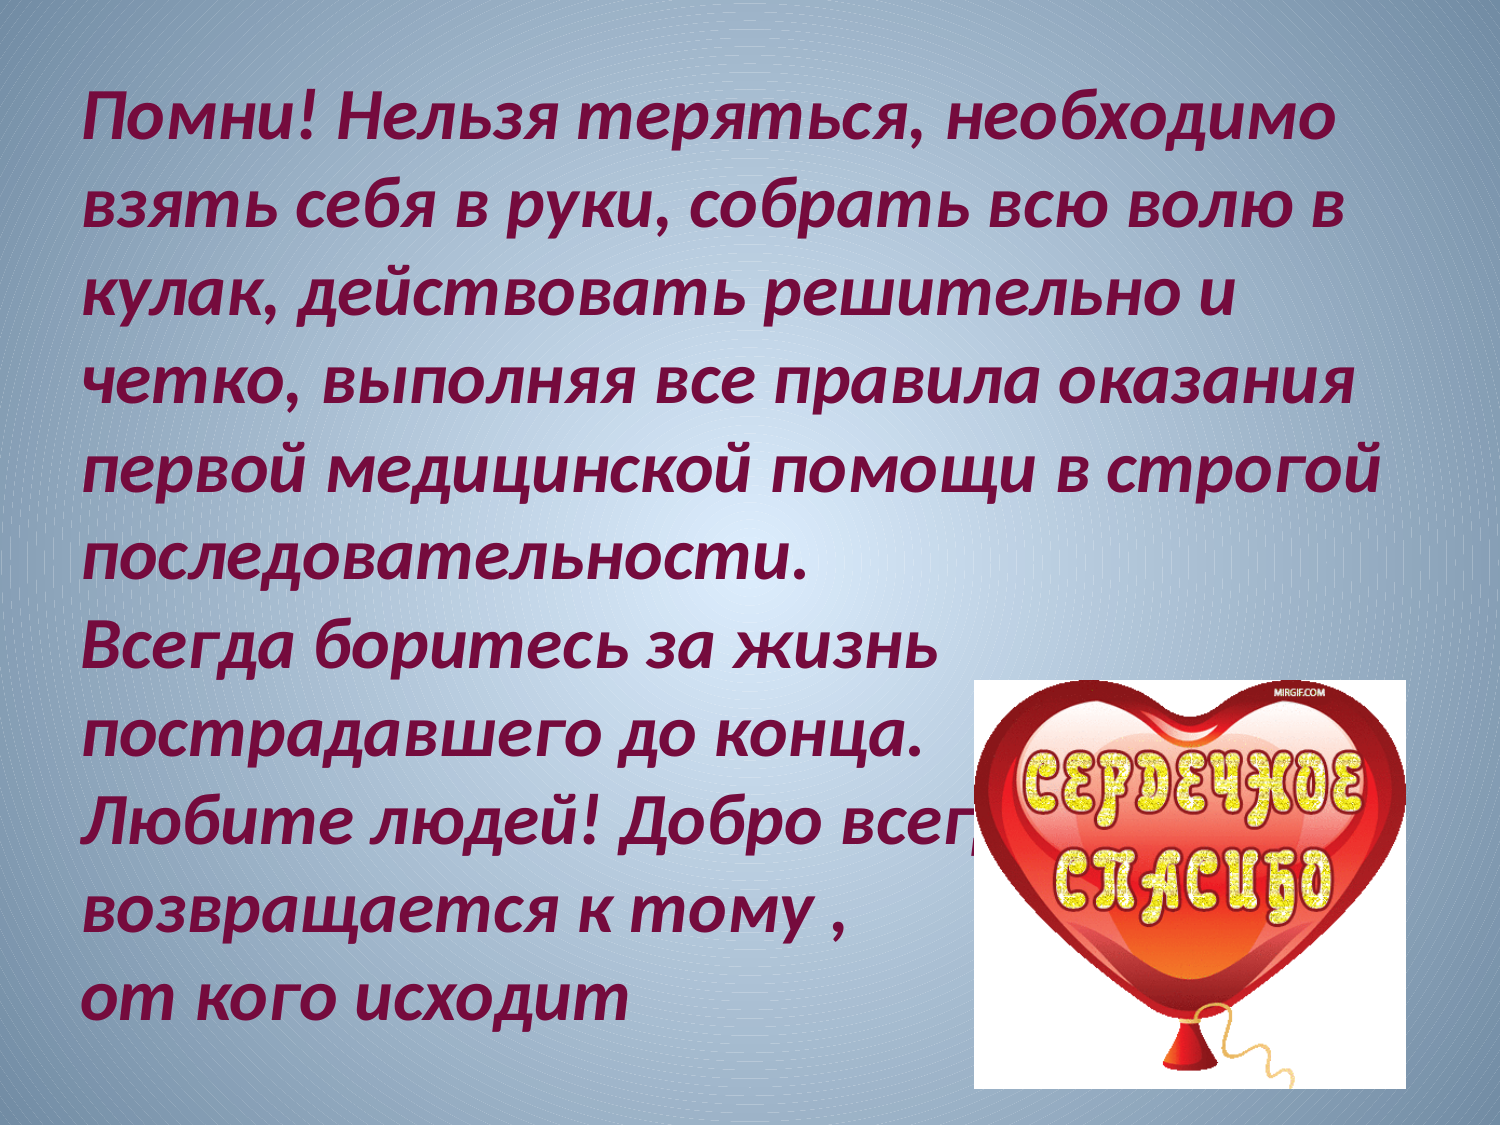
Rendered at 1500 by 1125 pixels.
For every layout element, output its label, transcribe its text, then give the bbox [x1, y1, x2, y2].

picture [974, 680, 1406, 1090]
title Помни! Нельзя теряться, необходимо взять себя в руки, собрать всю волю в кулак, действовать решительно и четко, выполняя все правила оказания первой медицинской помощи в строгой последовательности. Всегда боритесь за жизнь пострадавшего до конца. Любите людей! Добро всегда возвращается к тому , от кого исходит [64, 54, 1425, 1047]
